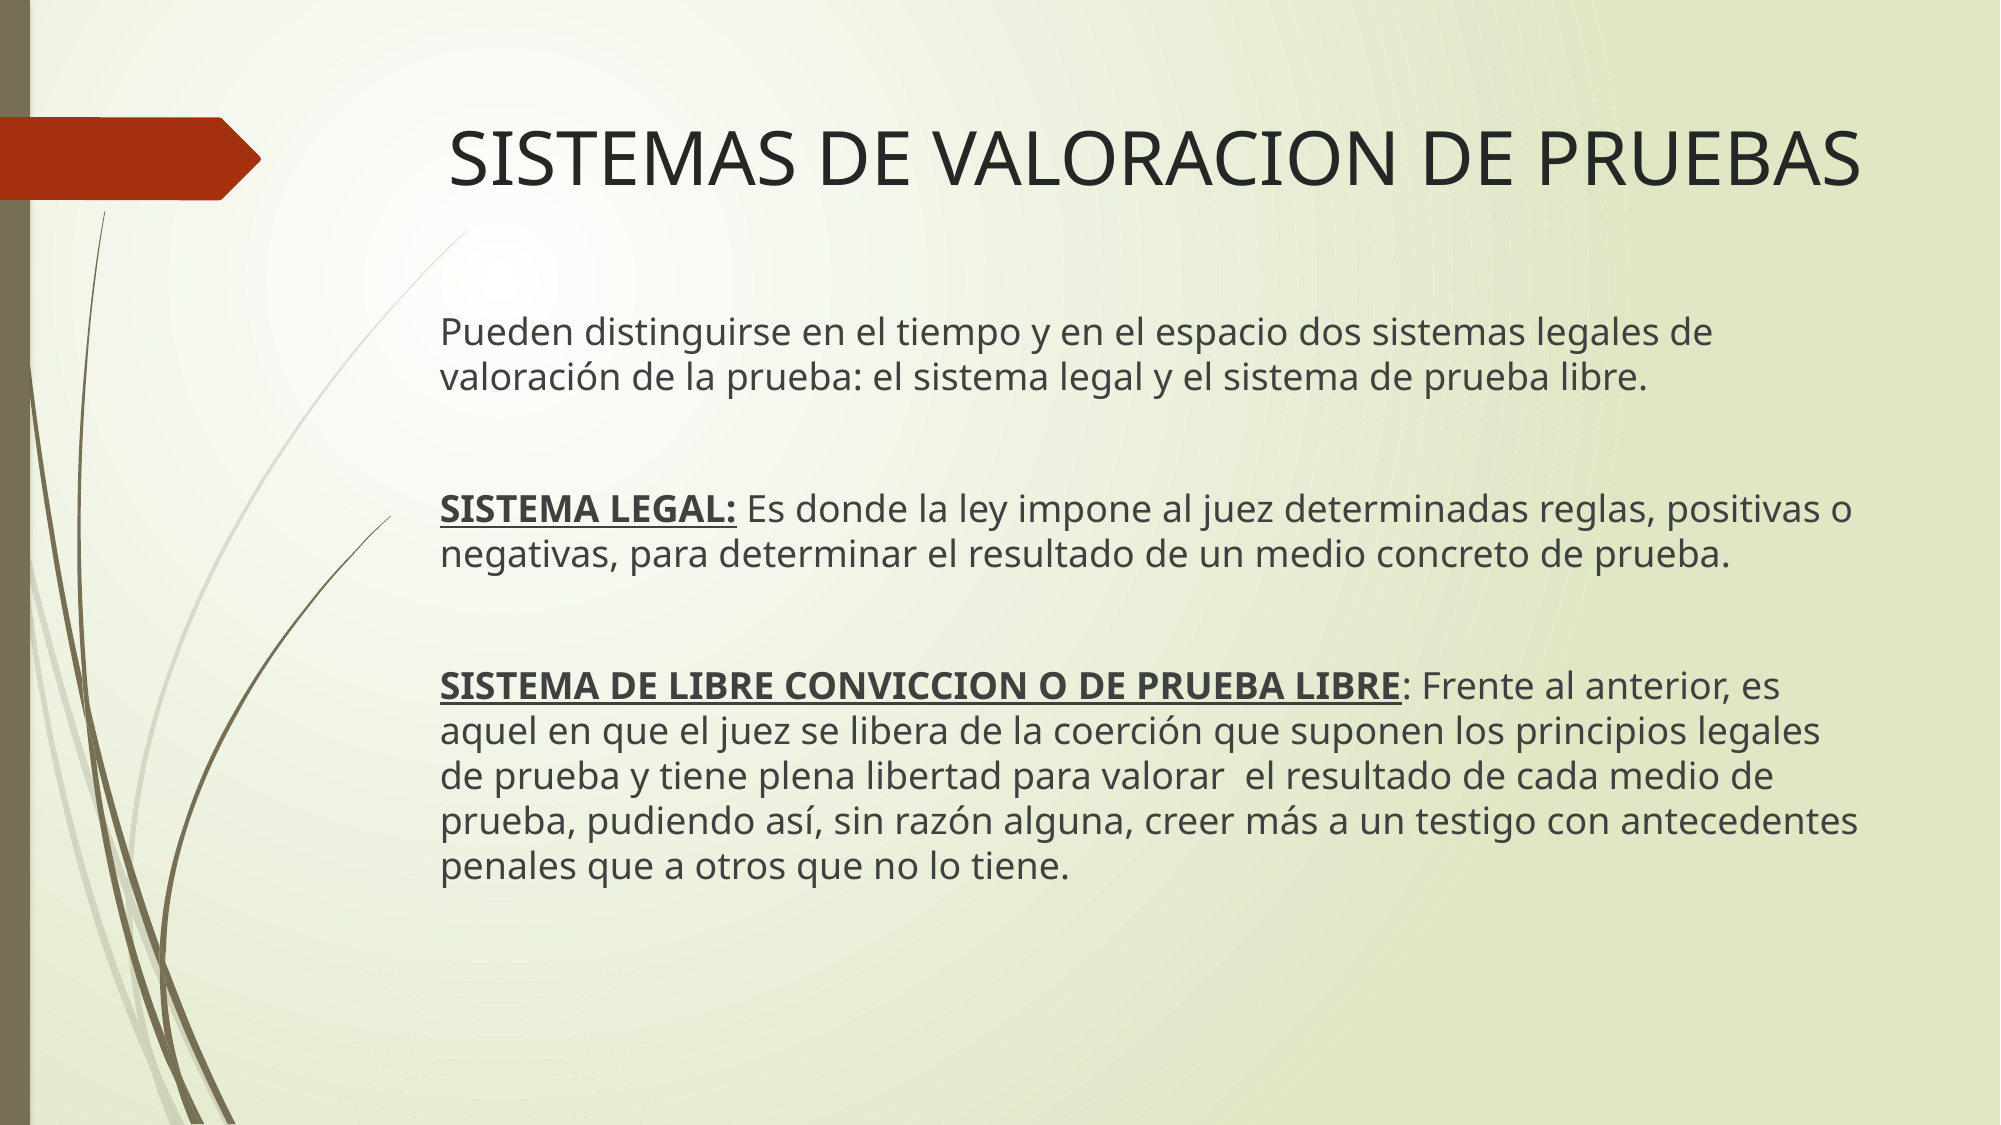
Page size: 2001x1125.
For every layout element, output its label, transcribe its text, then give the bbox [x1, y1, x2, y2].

title SISTEMAS DE VALORACION DE PRUEBAS [425, 102, 1888, 234]
list Pueden distinguirse en el tiempo y en el espacio dos sistemas legales de valoración de la prueba: el sistema legal y el sistema de prueba libre. SISTEMA LEGAL: Es donde la ley impone al juez determinadas reglas, positivas o negativas, para determinar el resultado de un medio concreto de prueba. SISTEMA DE LIBRE CONVICCION O DE PRUEBA LIBRE: Frente al anterior, es aquel en que el juez se libera de la coerción que suponen los principios legales de prueba y tiene plena libertad para valorar el resultado de cada medio de prueba, pudiendo así, sin razón alguna, creer más a un testigo con antecedentes penales que a otros que no lo tiene. [424, 234, 1888, 970]
